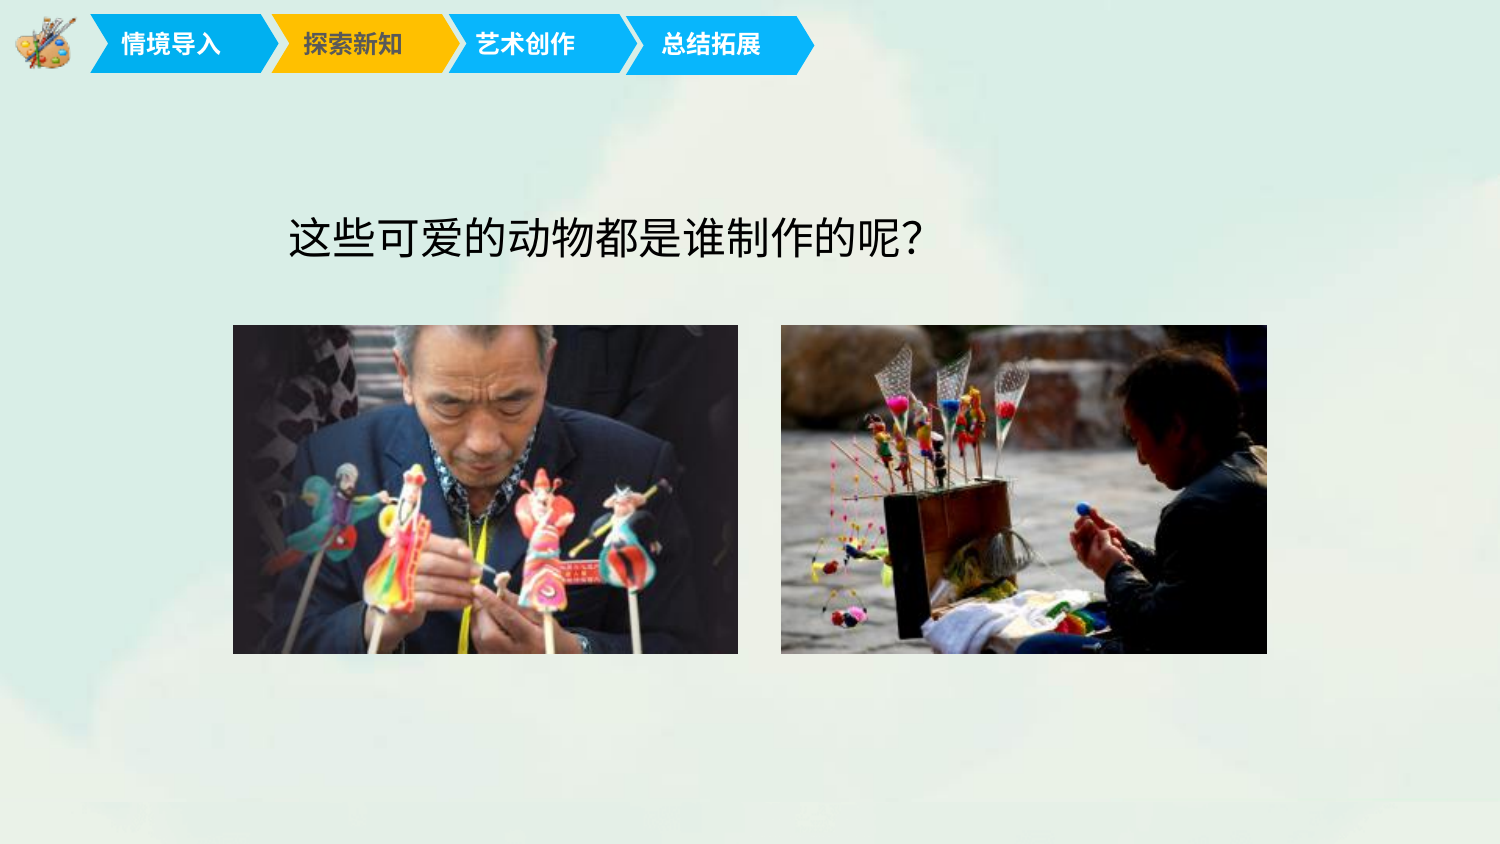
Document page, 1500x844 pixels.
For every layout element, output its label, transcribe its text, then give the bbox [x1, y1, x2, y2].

picture [0, 0, 1500, 844]
text_box 这些可爱的动物都是谁制作的呢？ [277, 179, 1063, 269]
